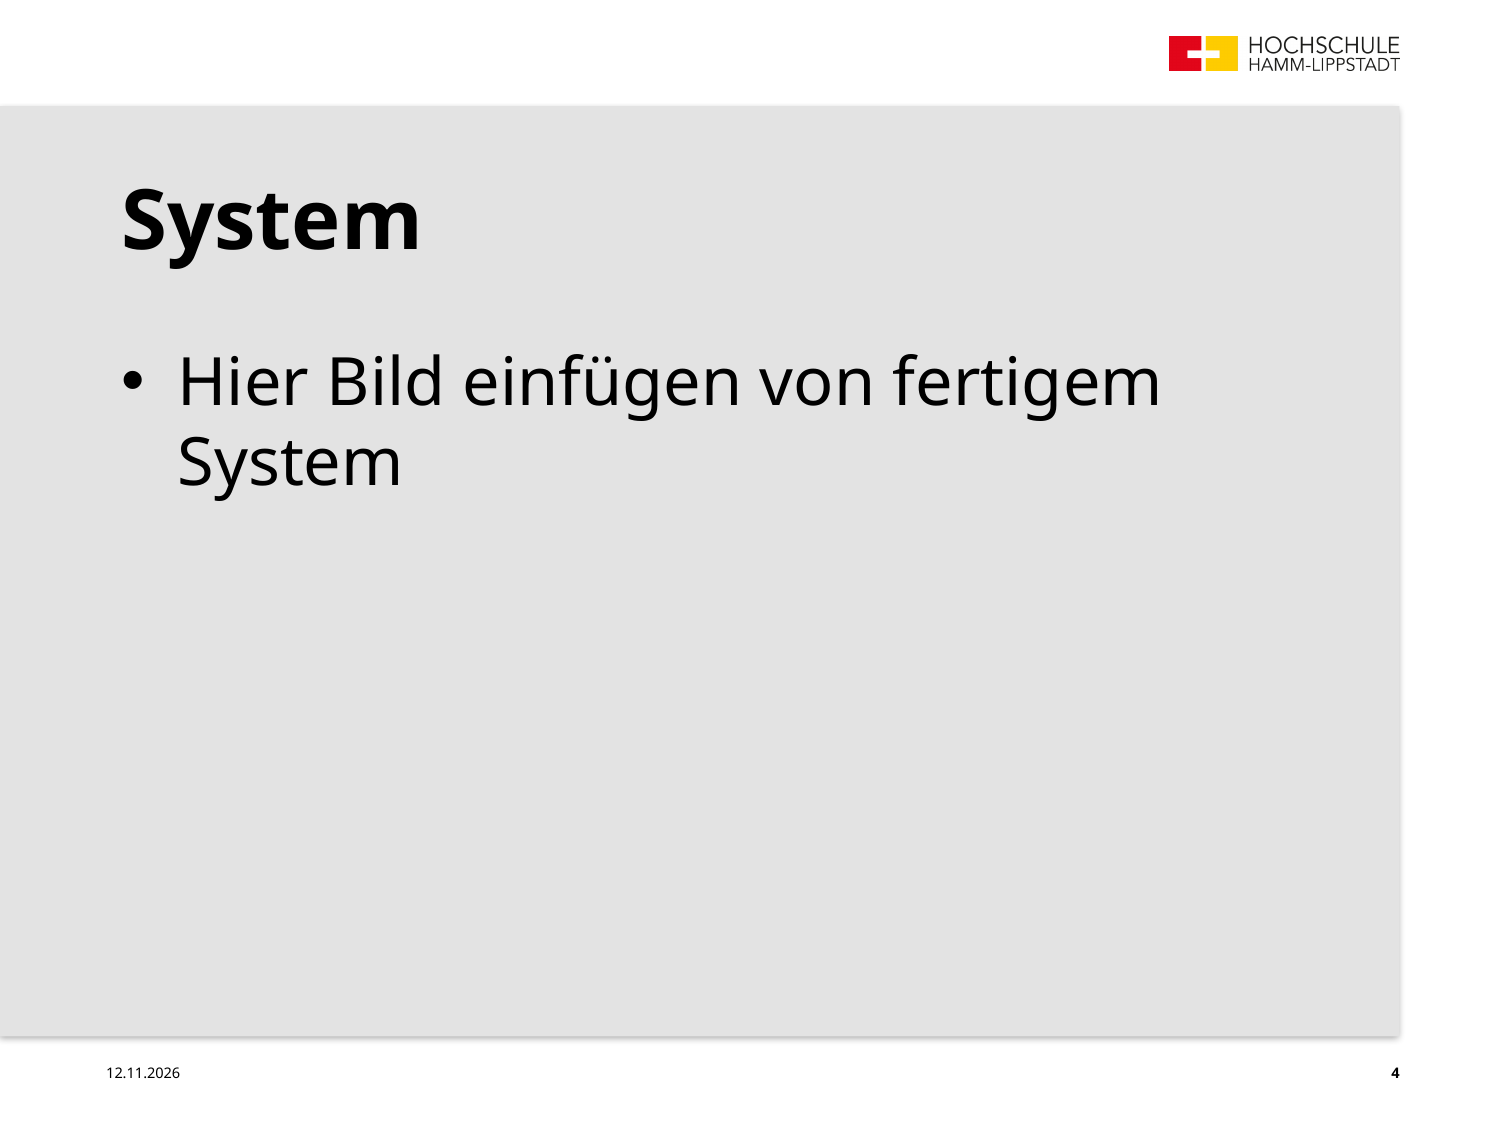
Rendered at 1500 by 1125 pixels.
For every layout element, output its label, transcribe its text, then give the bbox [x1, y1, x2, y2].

title System [106, 122, 1366, 310]
list Hier Bild einfügen von fertigem System [106, 331, 1366, 1005]
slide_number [106, 1065, 457, 1084]
slide_number 4 [1049, 1065, 1400, 1084]
picture [1169, 36, 1400, 71]
